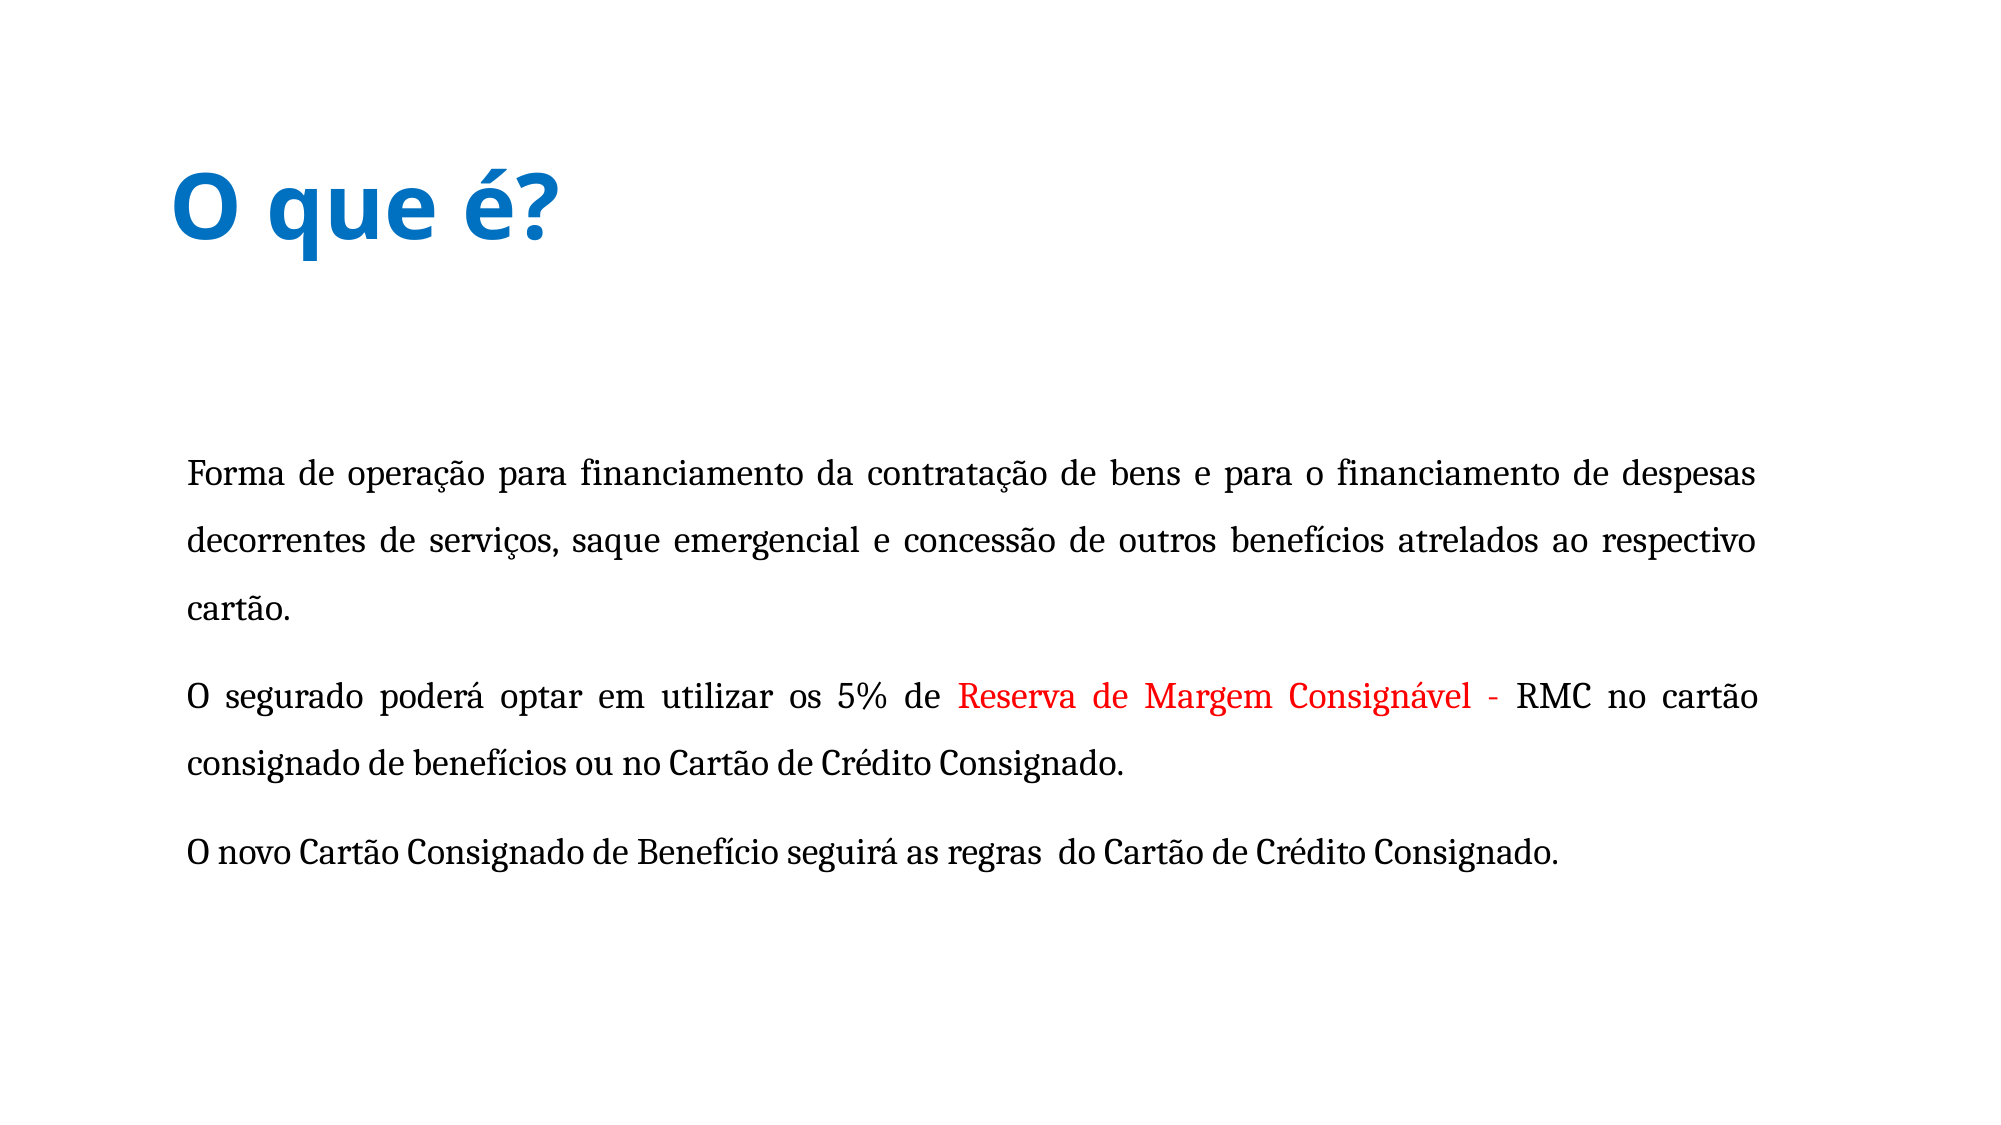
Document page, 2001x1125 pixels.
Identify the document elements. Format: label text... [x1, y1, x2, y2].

title O que é? [154, 129, 1694, 291]
list Forma de operação para financiamento da contratação de bens e para o financiamento de despesas decorrentes de serviços, saque emergencial e concessão de outros benefícios atrelados ao respectivo cartão. O segurado poderá optar em utilizar os 5% de Reserva de Margem Consignável - RMC no cartão consignado de benefícios ou no Cartão de Crédito Consignado. O novo Cartão Consignado de Benefício seguirá as regras do Cartão de Crédito Consignado. [172, 417, 1774, 918]
